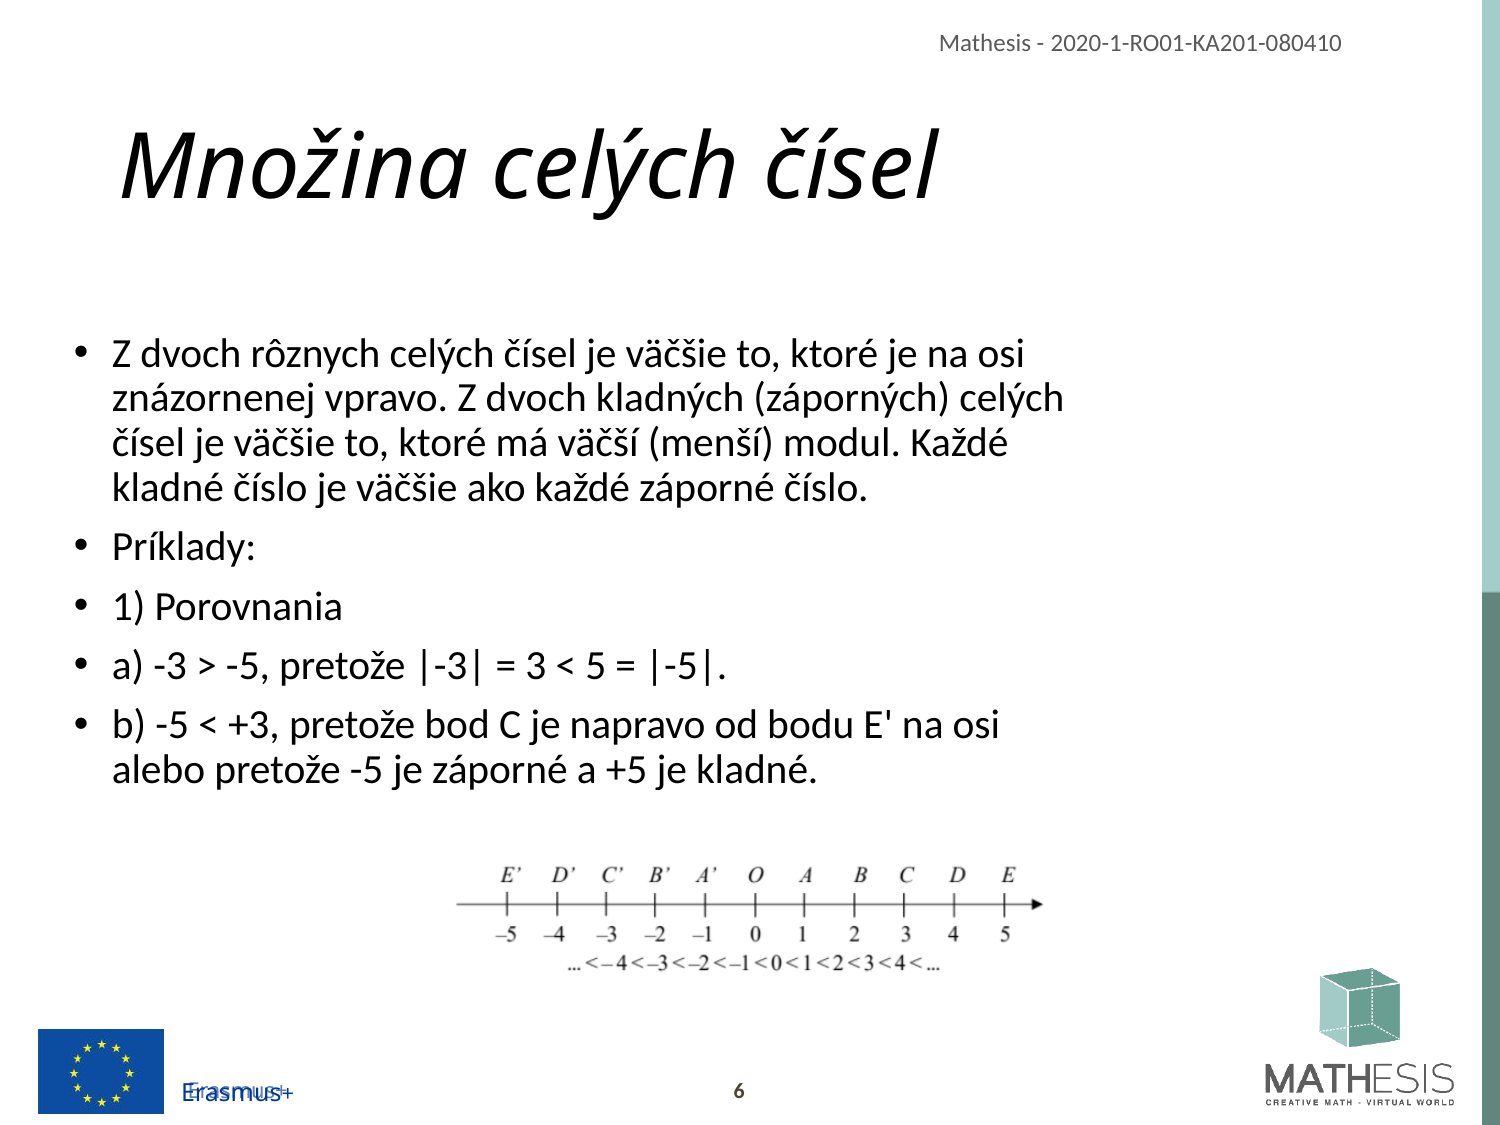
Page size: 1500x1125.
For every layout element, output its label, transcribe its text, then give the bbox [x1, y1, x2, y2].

picture [38, 1029, 164, 1114]
picture [443, 848, 1056, 990]
title Množina celých čísel [103, 59, 1397, 278]
list Z dvoch rôznych celých čísel je väčšie to, ktoré je na osi znázornenej vpravo. Z dvoch kladných (záporných) celých čísel je väčšie to, ktoré má väčší (menší) modul. Každé kladné číslo je väčšie ako každé záporné číslo. Príklady: 1) Porovnania a) -3 > -5, pretože |-3| = 3 < 5 = |-5|. b) -5 < +3, pretože bod C je napravo od bodu E' na osi alebo pretože -5 je záporné a +5 je kladné. [58, 324, 1117, 802]
